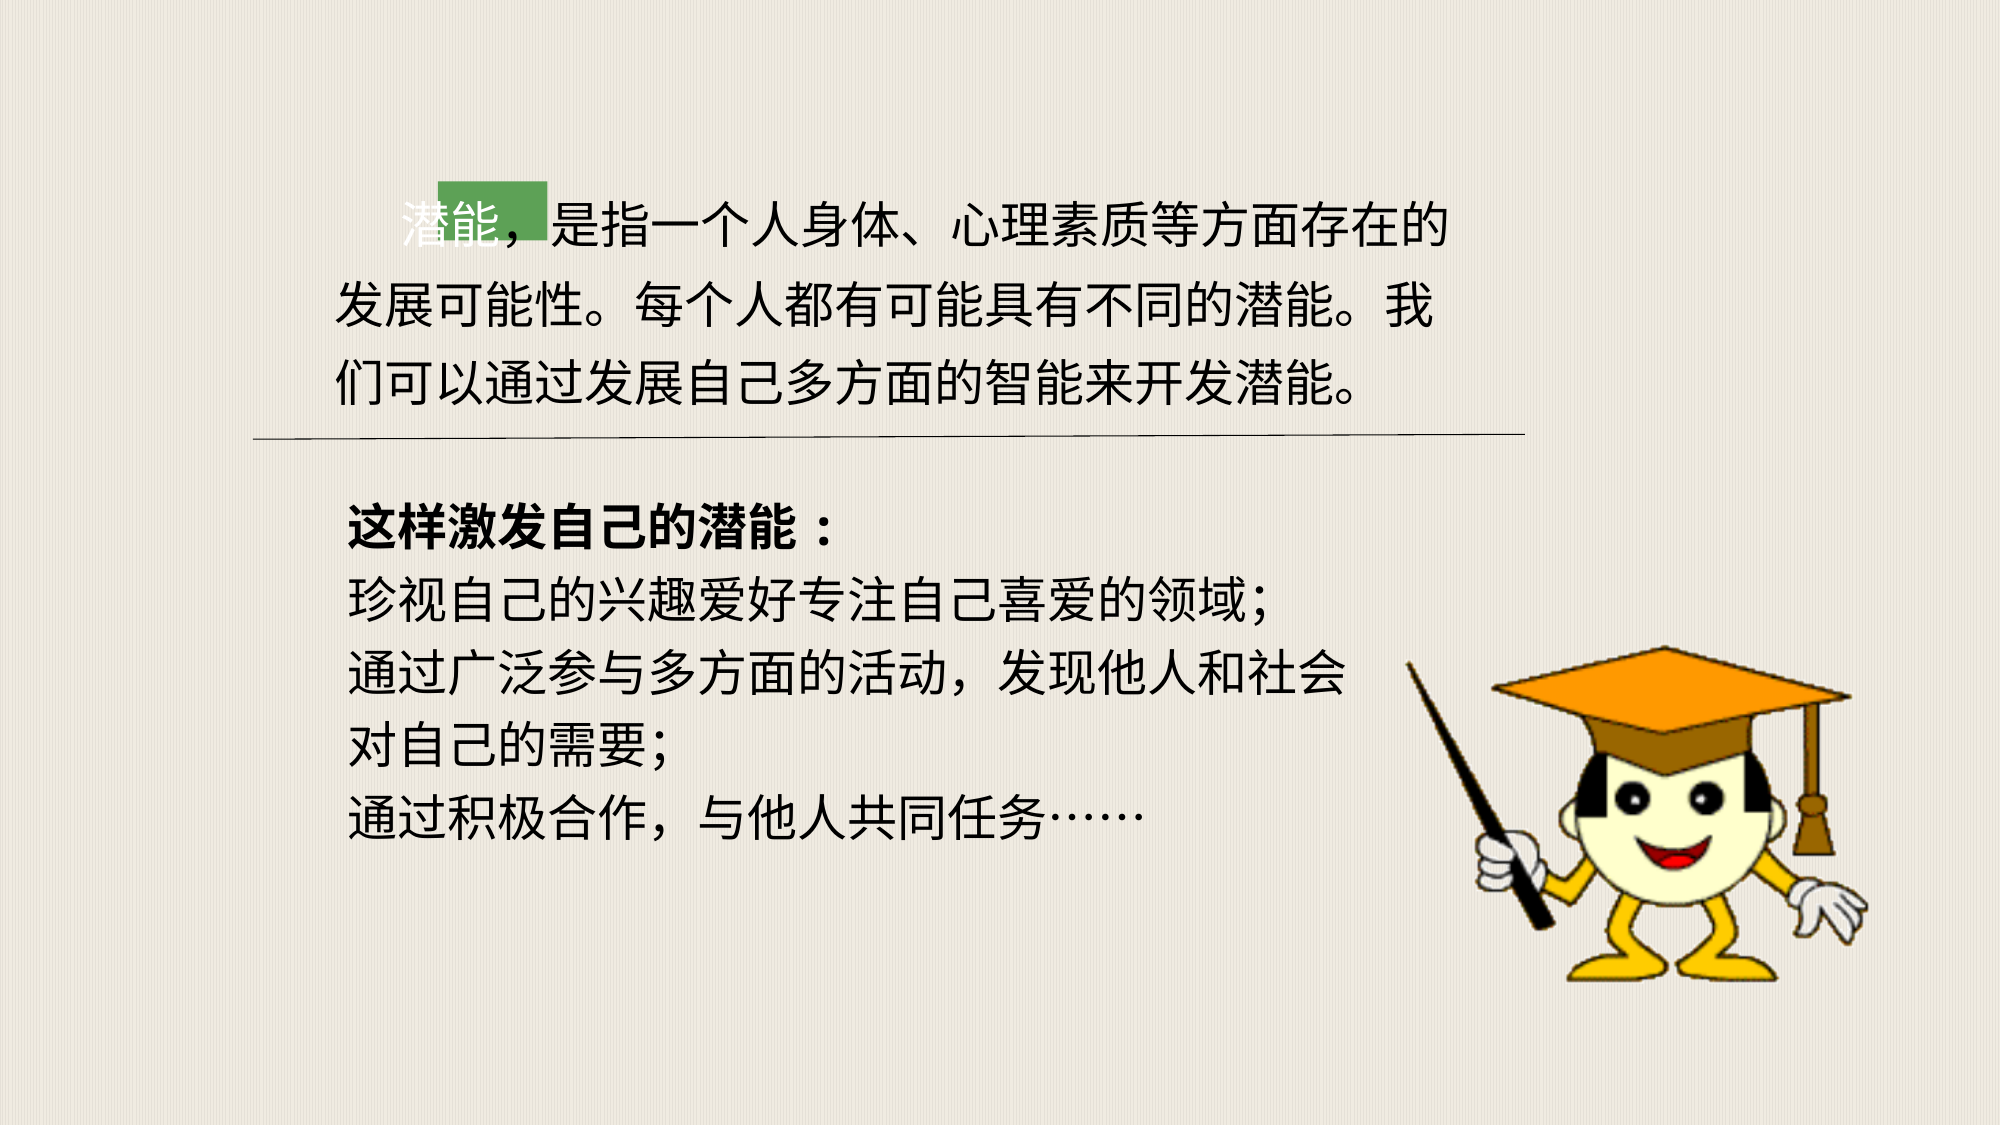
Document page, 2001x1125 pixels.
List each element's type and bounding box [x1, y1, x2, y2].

picture [1357, 562, 1919, 1032]
text_box [252, 157, 1526, 861]
